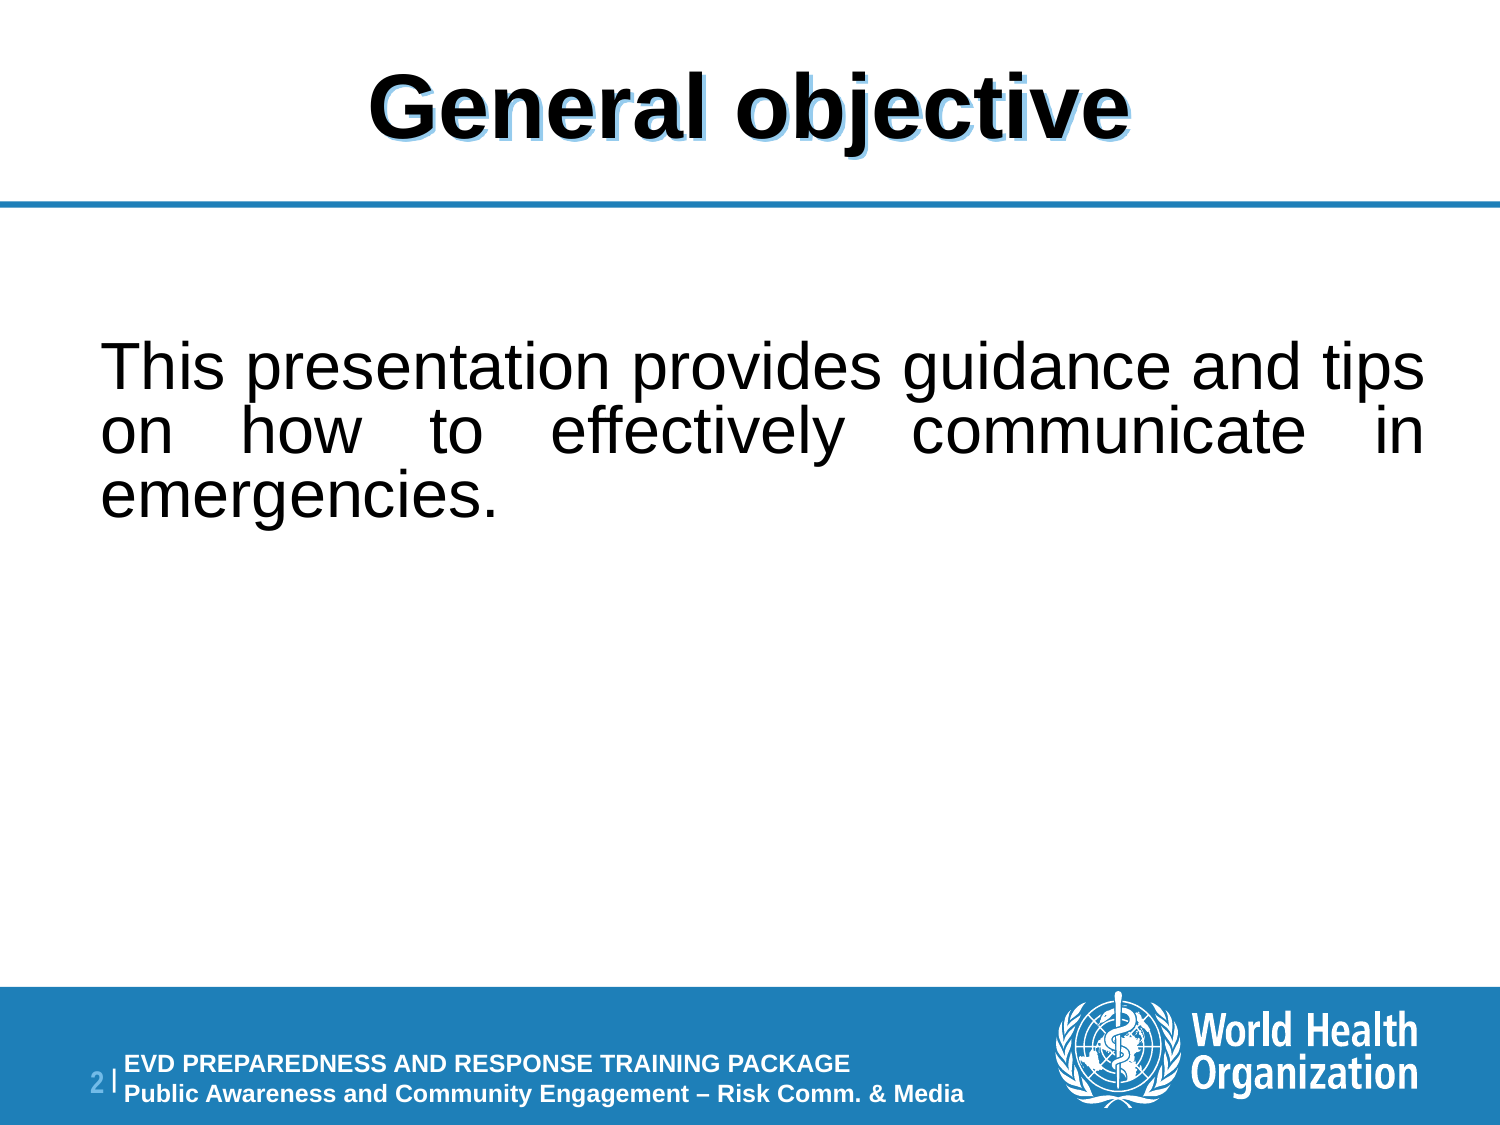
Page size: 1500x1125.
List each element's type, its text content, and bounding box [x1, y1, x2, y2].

title General objective [0, 0, 1500, 204]
list This presentation provides guidance and tips on how to effectively communicate in emergencies. [100, 338, 1427, 837]
